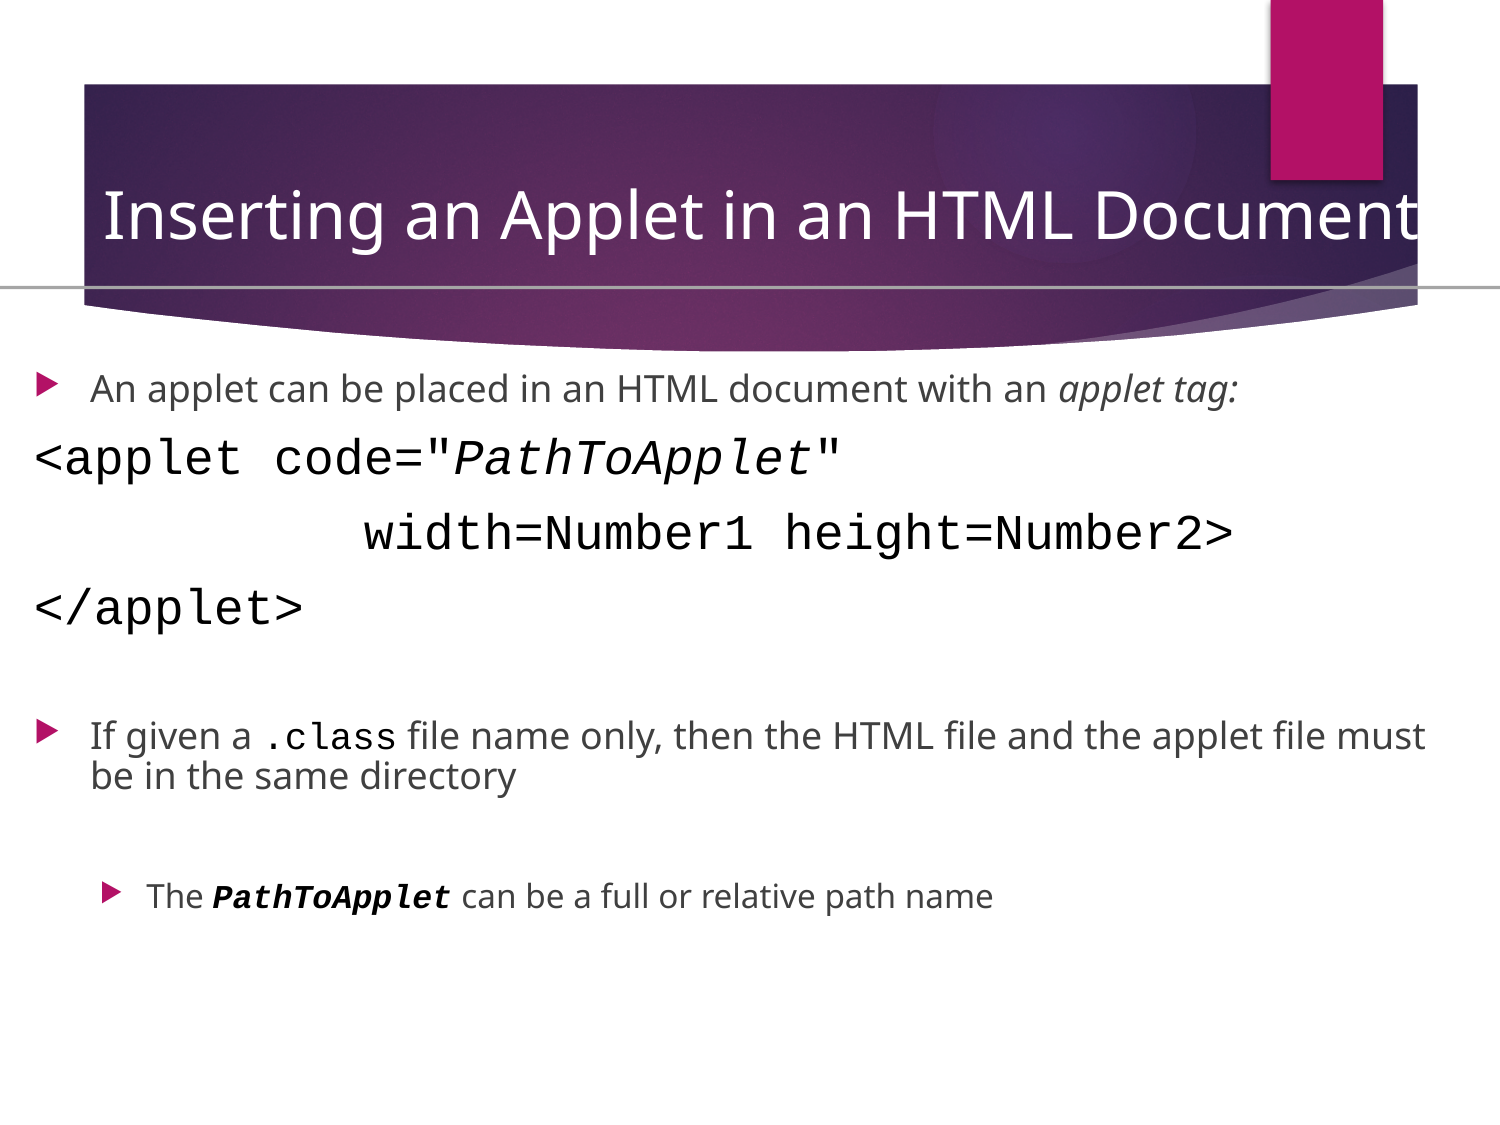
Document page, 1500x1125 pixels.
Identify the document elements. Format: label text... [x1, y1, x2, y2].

list An applet can be placed in an HTML document with an applet tag: <applet code="PathToApplet" width=Number1 height=Number2> </applet> If given a .class file name only, then the HTML file and the applet file must be in the same directory The PathToApplet can be a full or relative path name [18, 362, 1444, 1125]
title Inserting an Applet in an HTML Document [18, 162, 1500, 263]
